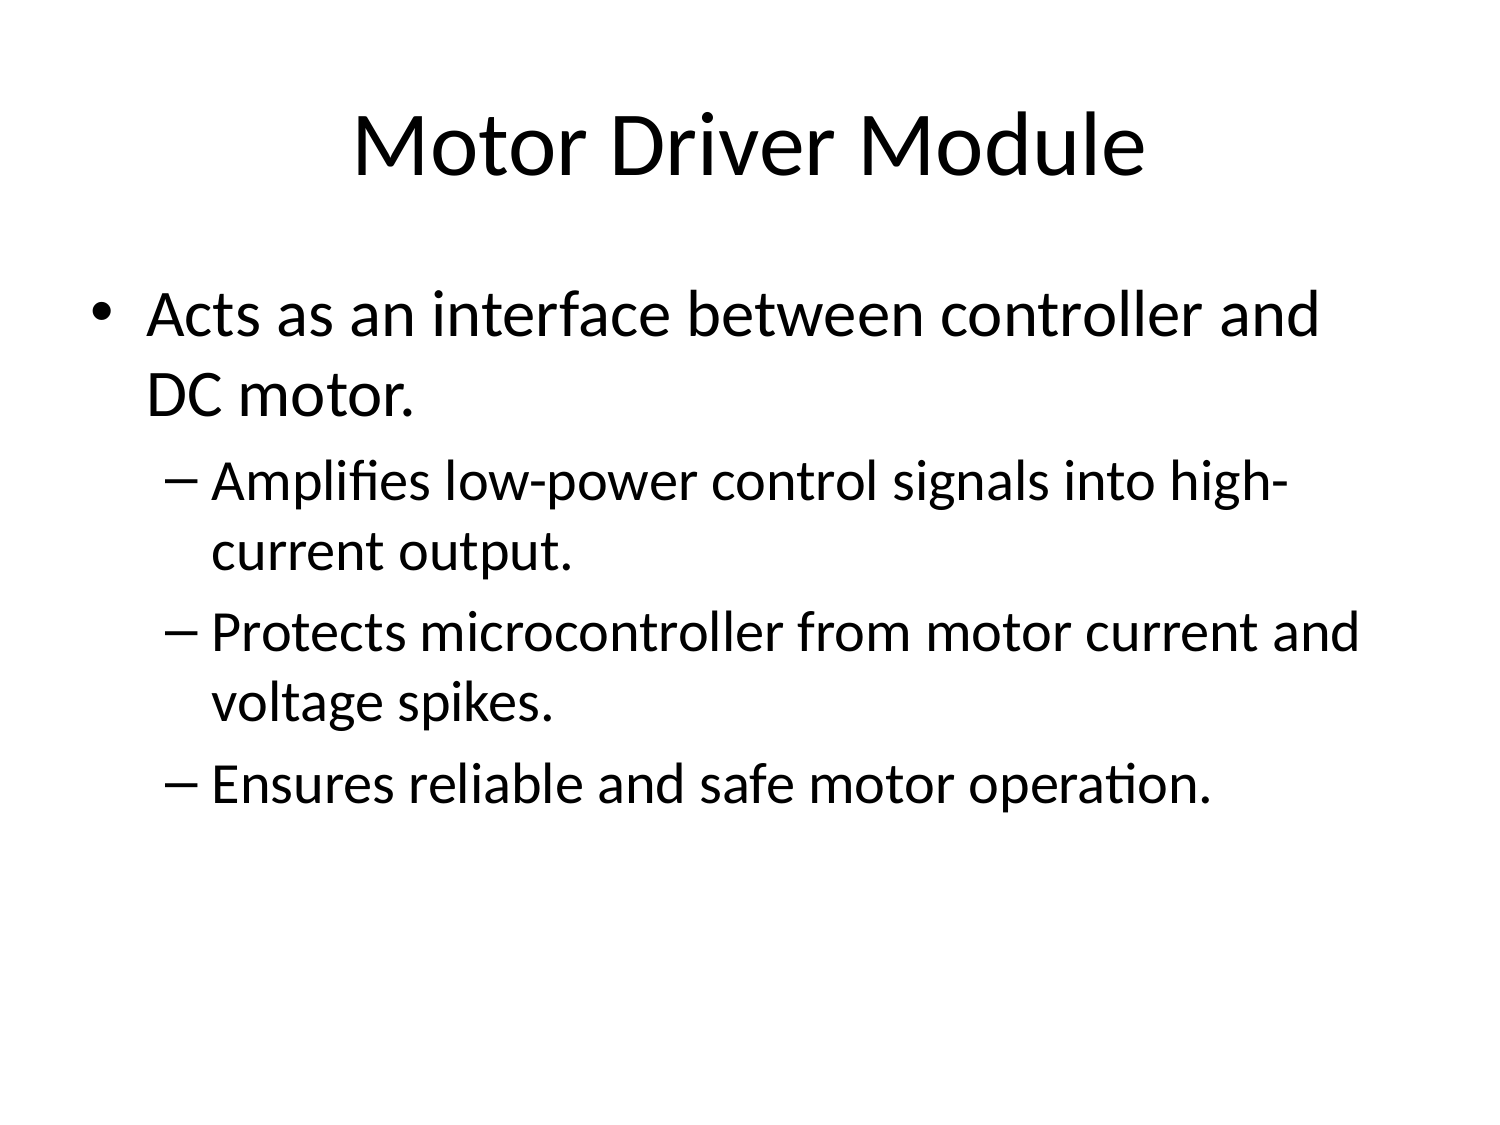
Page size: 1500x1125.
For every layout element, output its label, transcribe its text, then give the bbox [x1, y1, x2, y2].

list Acts as an interface between controller and DC motor. Amplifies low-power control signals into high-current output. Protects microcontroller from motor current and voltage spikes. Ensures reliable and safe motor operation. [75, 262, 1425, 1005]
title Motor Driver Module [75, 45, 1425, 233]
